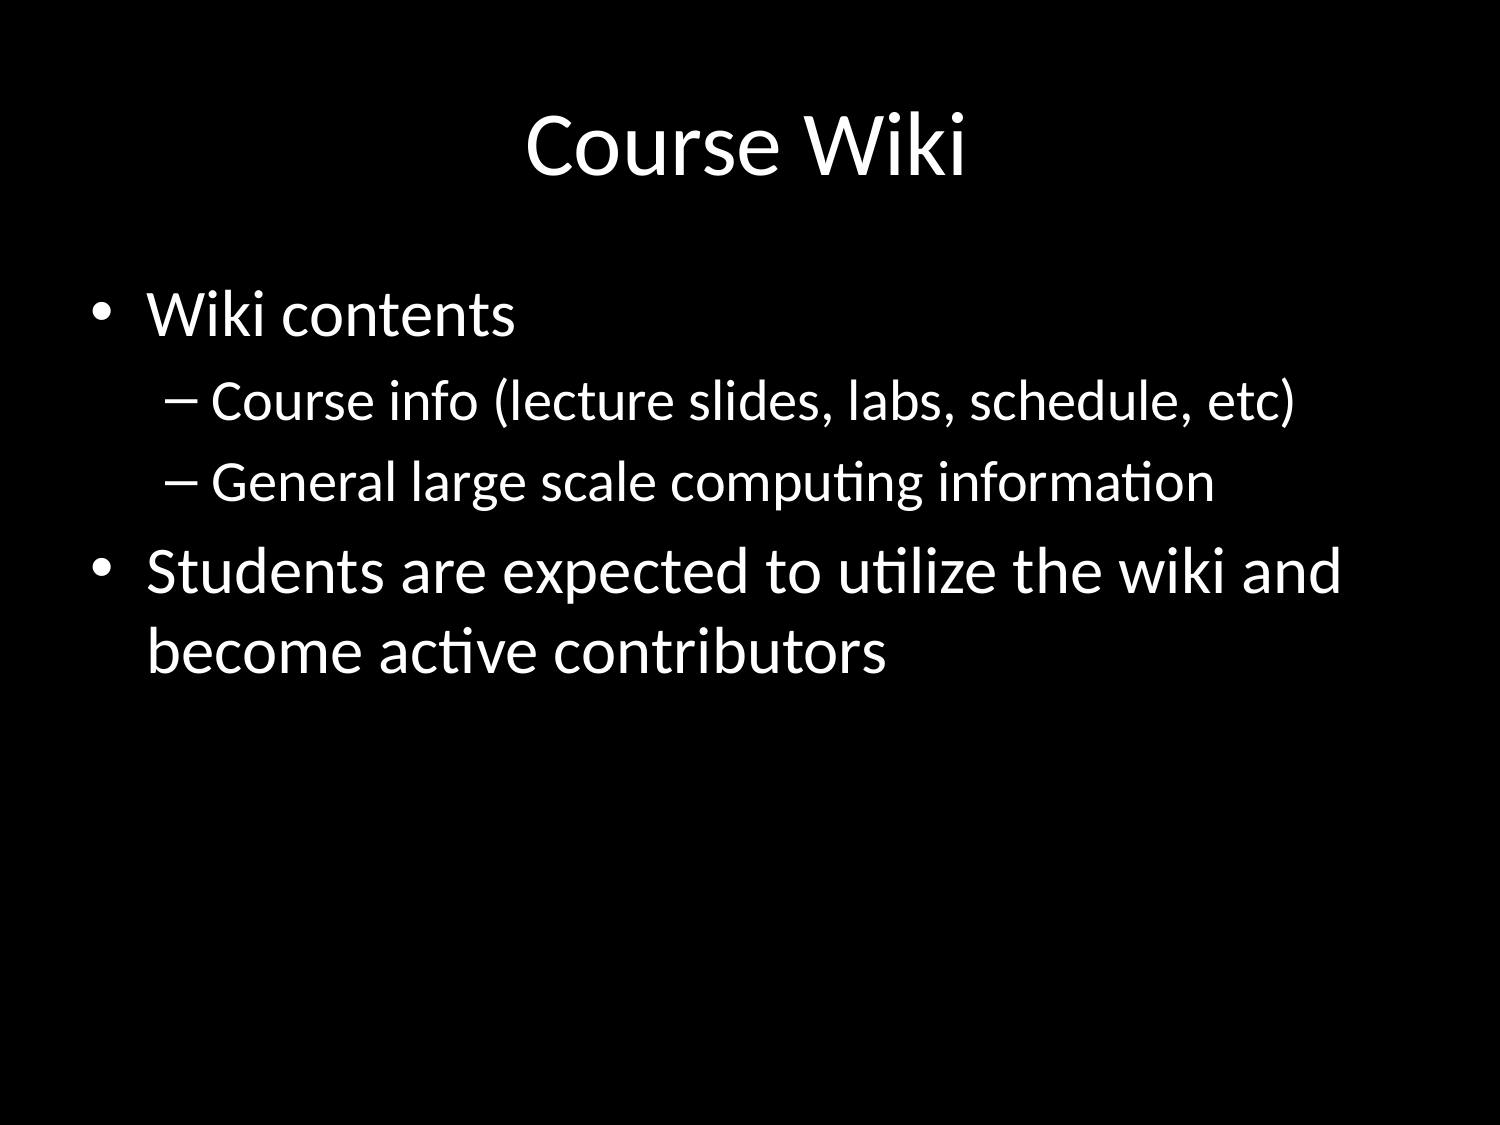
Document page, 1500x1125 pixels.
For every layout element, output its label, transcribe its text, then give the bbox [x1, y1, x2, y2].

title Course Wiki [75, 45, 1425, 233]
list Wiki contents Course info (lecture slides, labs, schedule, etc) General large scale computing information Students are expected to utilize the wiki and become active contributors [75, 262, 1425, 1005]
